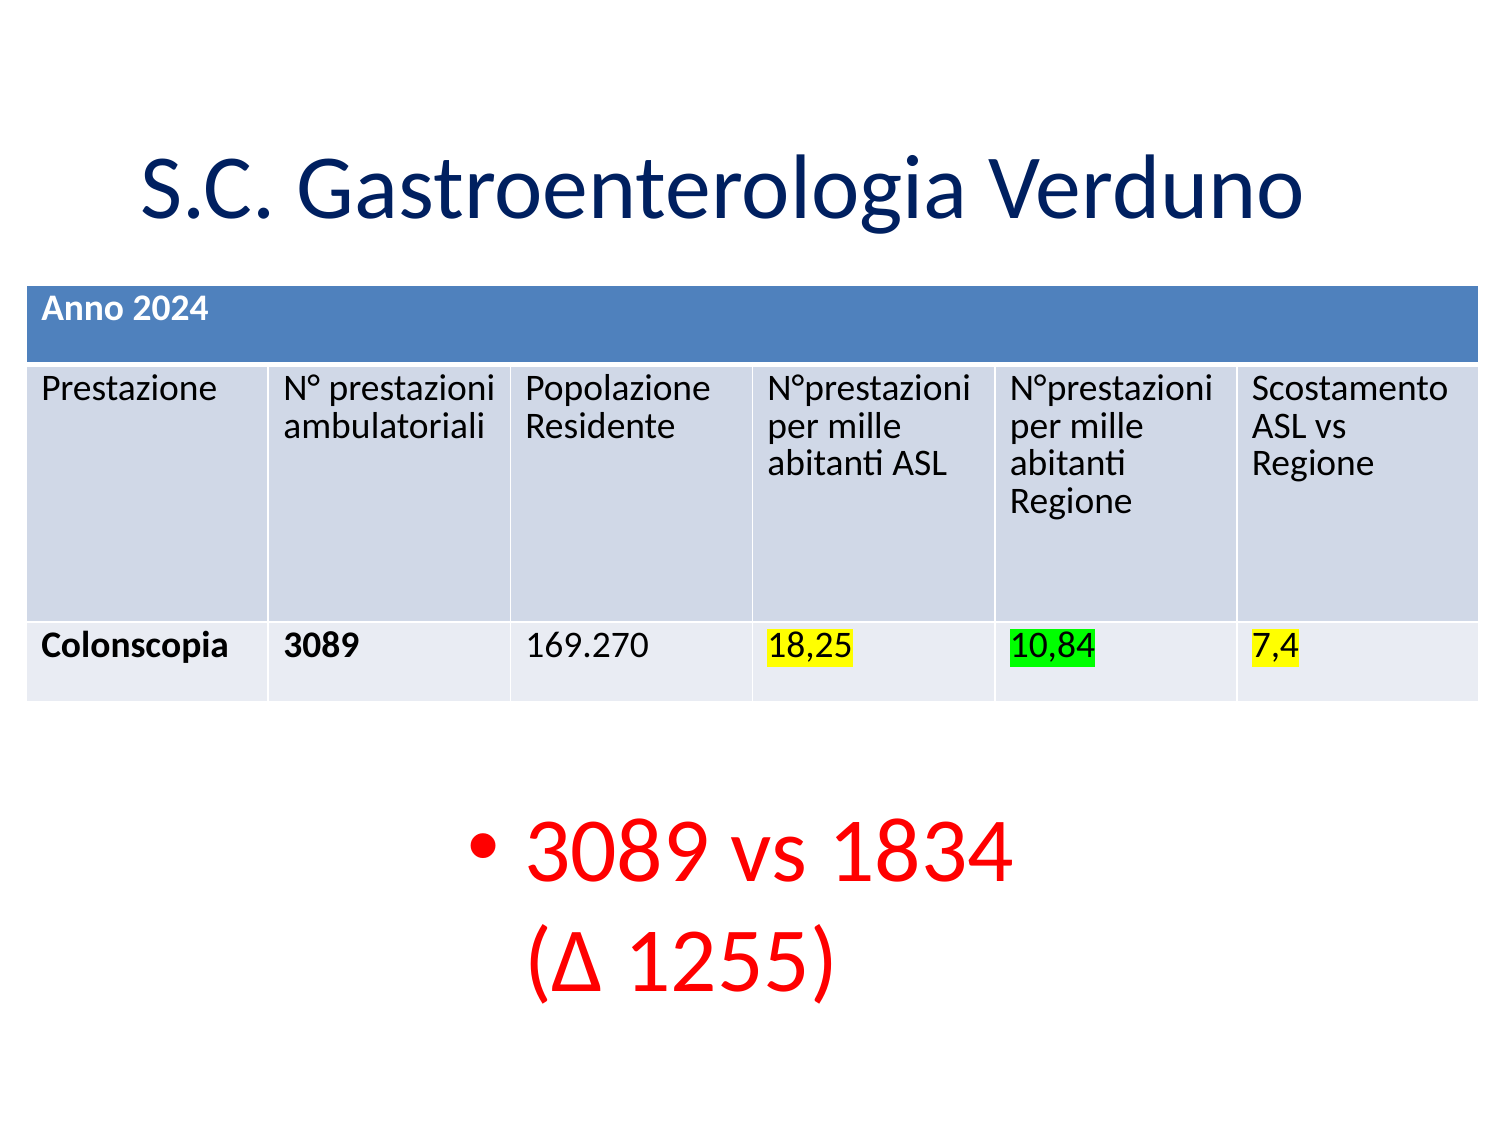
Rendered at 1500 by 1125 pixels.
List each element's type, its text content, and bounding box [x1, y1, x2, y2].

table_cell N° prestazioni ambulatoriali [269, 367, 510, 621]
table_cell Popolazione Residente [511, 367, 752, 621]
table_cell 10,84 [996, 623, 1236, 701]
text_box S.C. Gastroenterologia Verduno [96, 61, 1372, 284]
table_cell Colonscopia [27, 623, 267, 701]
table_cell N°prestazioni per mille abitanti Regione [996, 367, 1236, 621]
table_cell 7,4 [1238, 623, 1478, 701]
table_cell 169.270 [511, 623, 752, 701]
table_cell N°prestazioni per mille abitanti ASL [753, 367, 994, 621]
table_header Anno 2024 [27, 286, 1478, 362]
table_cell Prestazione [27, 367, 267, 621]
table_cell Scostamento ASL vs Regione [1238, 367, 1478, 621]
table_cell 3089 [269, 623, 510, 701]
table_cell 18,25 [753, 623, 994, 701]
text_box 3089 vs 1834 (Δ 1255) [453, 782, 1092, 982]
